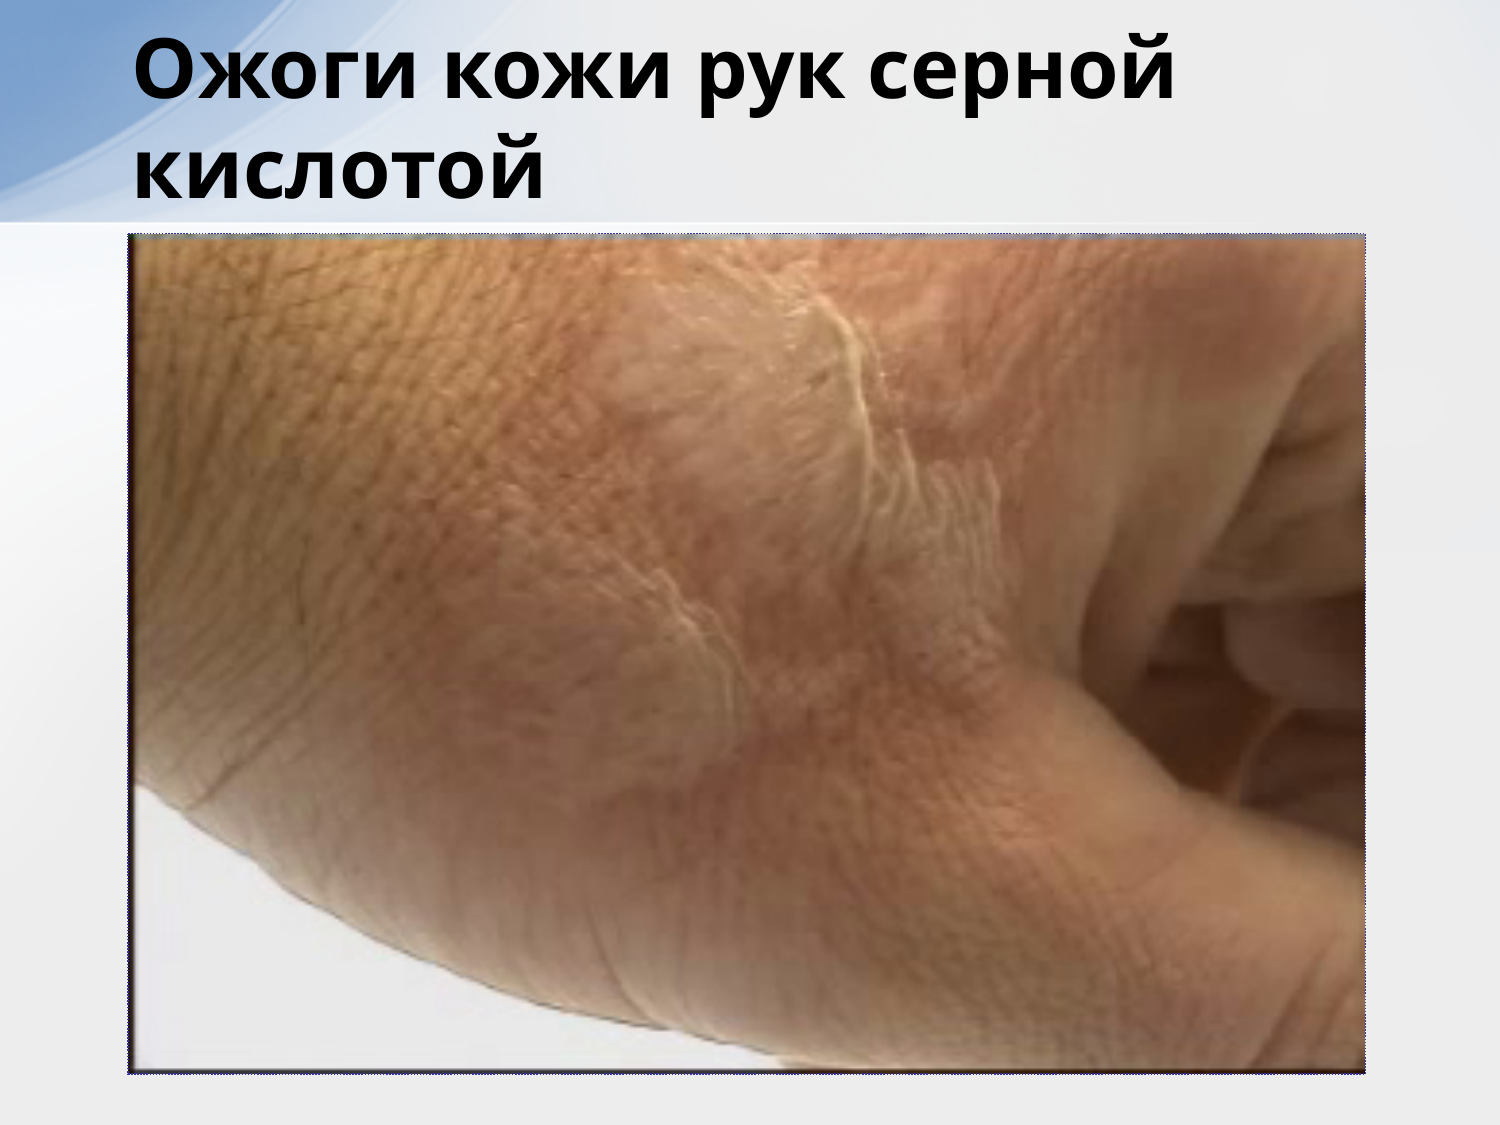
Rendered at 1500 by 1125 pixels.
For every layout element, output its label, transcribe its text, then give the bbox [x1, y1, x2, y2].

picture [0, 0, 1500, 1125]
text_box Ожоги кожи рук серной кислотой [117, 46, 1500, 185]
